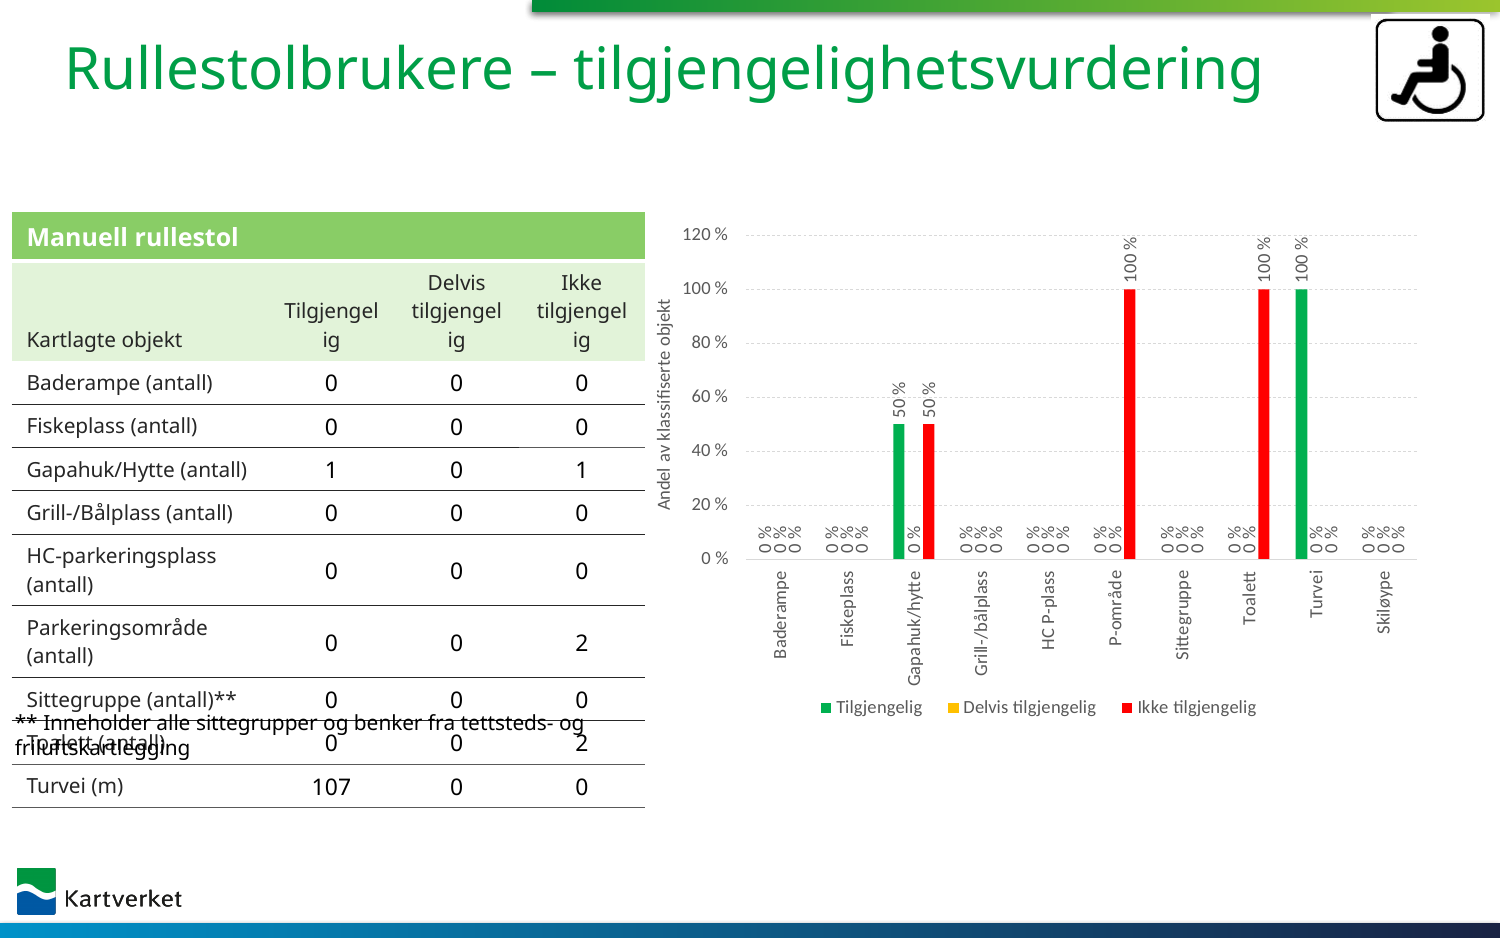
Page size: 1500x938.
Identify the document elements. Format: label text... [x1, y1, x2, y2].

table_cell 0 [269, 535, 394, 605]
table_cell 0 [519, 535, 638, 605]
table_cell 0 [394, 405, 519, 447]
table_cell 1 [519, 448, 638, 490]
table_cell 0 [269, 606, 394, 677]
table_cell 0 [269, 678, 394, 702]
table_cell 2 [519, 606, 638, 677]
table_cell 0 [394, 678, 519, 702]
table_cell 0 [269, 491, 394, 534]
table_cell 0 [394, 491, 519, 534]
table_cell 0 [519, 361, 638, 404]
table_cell 0 [519, 678, 638, 702]
table_cell 107 [269, 768, 394, 807]
table_cell 0 [269, 405, 394, 447]
table_cell Baderampe (antall) [12, 361, 269, 404]
picture [643, 218, 1427, 728]
table_cell HC-parkeringsplass (antall) [12, 535, 269, 605]
table_cell Tilgjengelig [269, 263, 394, 361]
table_cell Fiskeplass (antall) [12, 405, 269, 447]
table_cell Delvis tilgjengelig [394, 263, 519, 361]
text_box Rullestolbrukere – tilgjengelighetsvurdering [49, 12, 1372, 109]
table_cell Kartlagte objekt [12, 263, 269, 361]
table_cell 0 [394, 361, 519, 404]
table_cell 0 [269, 361, 394, 404]
table_cell Parkeringsområde (antall) [12, 606, 269, 677]
table_cell 0 [394, 448, 519, 490]
table_cell 0 [394, 535, 519, 605]
table_cell 0 [519, 491, 638, 534]
table_cell 0 [519, 405, 638, 447]
table_cell Sittegruppe (antall)** [12, 678, 269, 702]
table_cell 1 [269, 448, 394, 490]
table_cell Gapahuk/Hytte (antall) [12, 448, 269, 490]
table_cell Turvei (m) [12, 768, 269, 807]
table_cell 0 [394, 606, 519, 677]
picture [1371, 13, 1491, 127]
table_header Manuell rullestol [12, 212, 645, 259]
table_cell 0 [519, 768, 645, 807]
text_box ** Inneholder alle sittegrupper og benker fra tettsteds- og friluftskartlegging [0, 702, 745, 768]
table_cell Grill-/Bålplass (antall) [12, 491, 269, 534]
table_cell 0 [394, 768, 519, 807]
table_cell Ikke tilgjengelig [519, 263, 638, 361]
